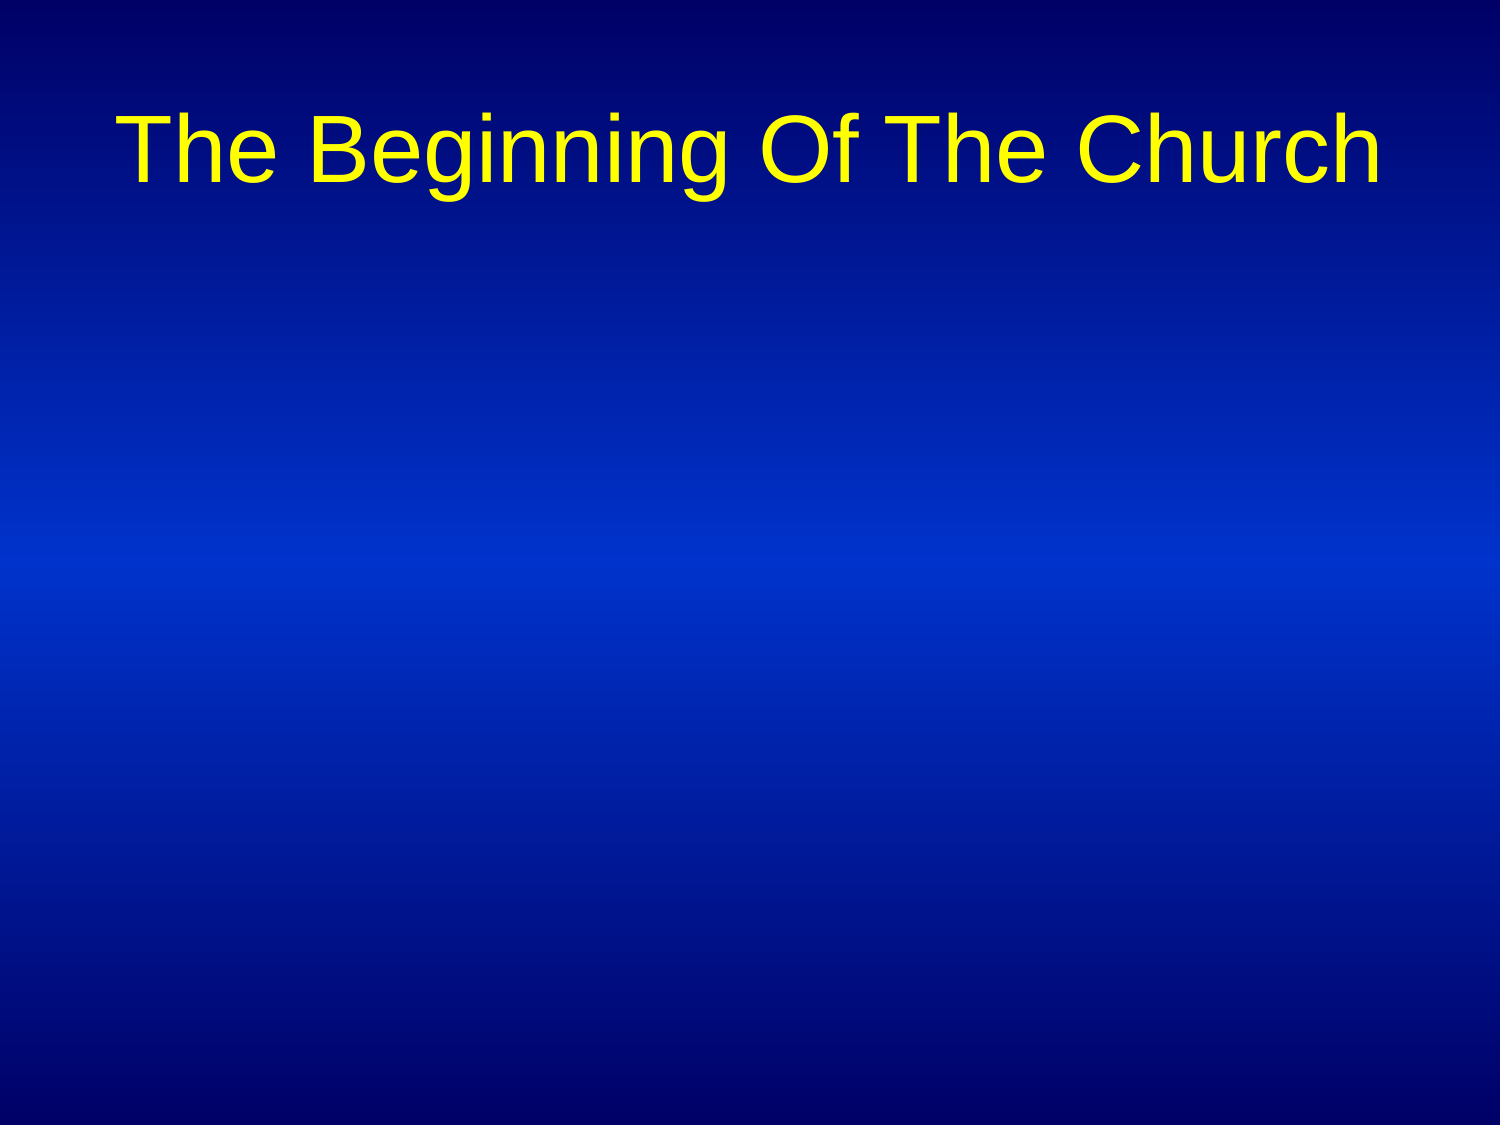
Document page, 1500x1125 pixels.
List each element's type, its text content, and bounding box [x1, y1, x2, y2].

title The Beginning Of The Church [37, 50, 1463, 238]
